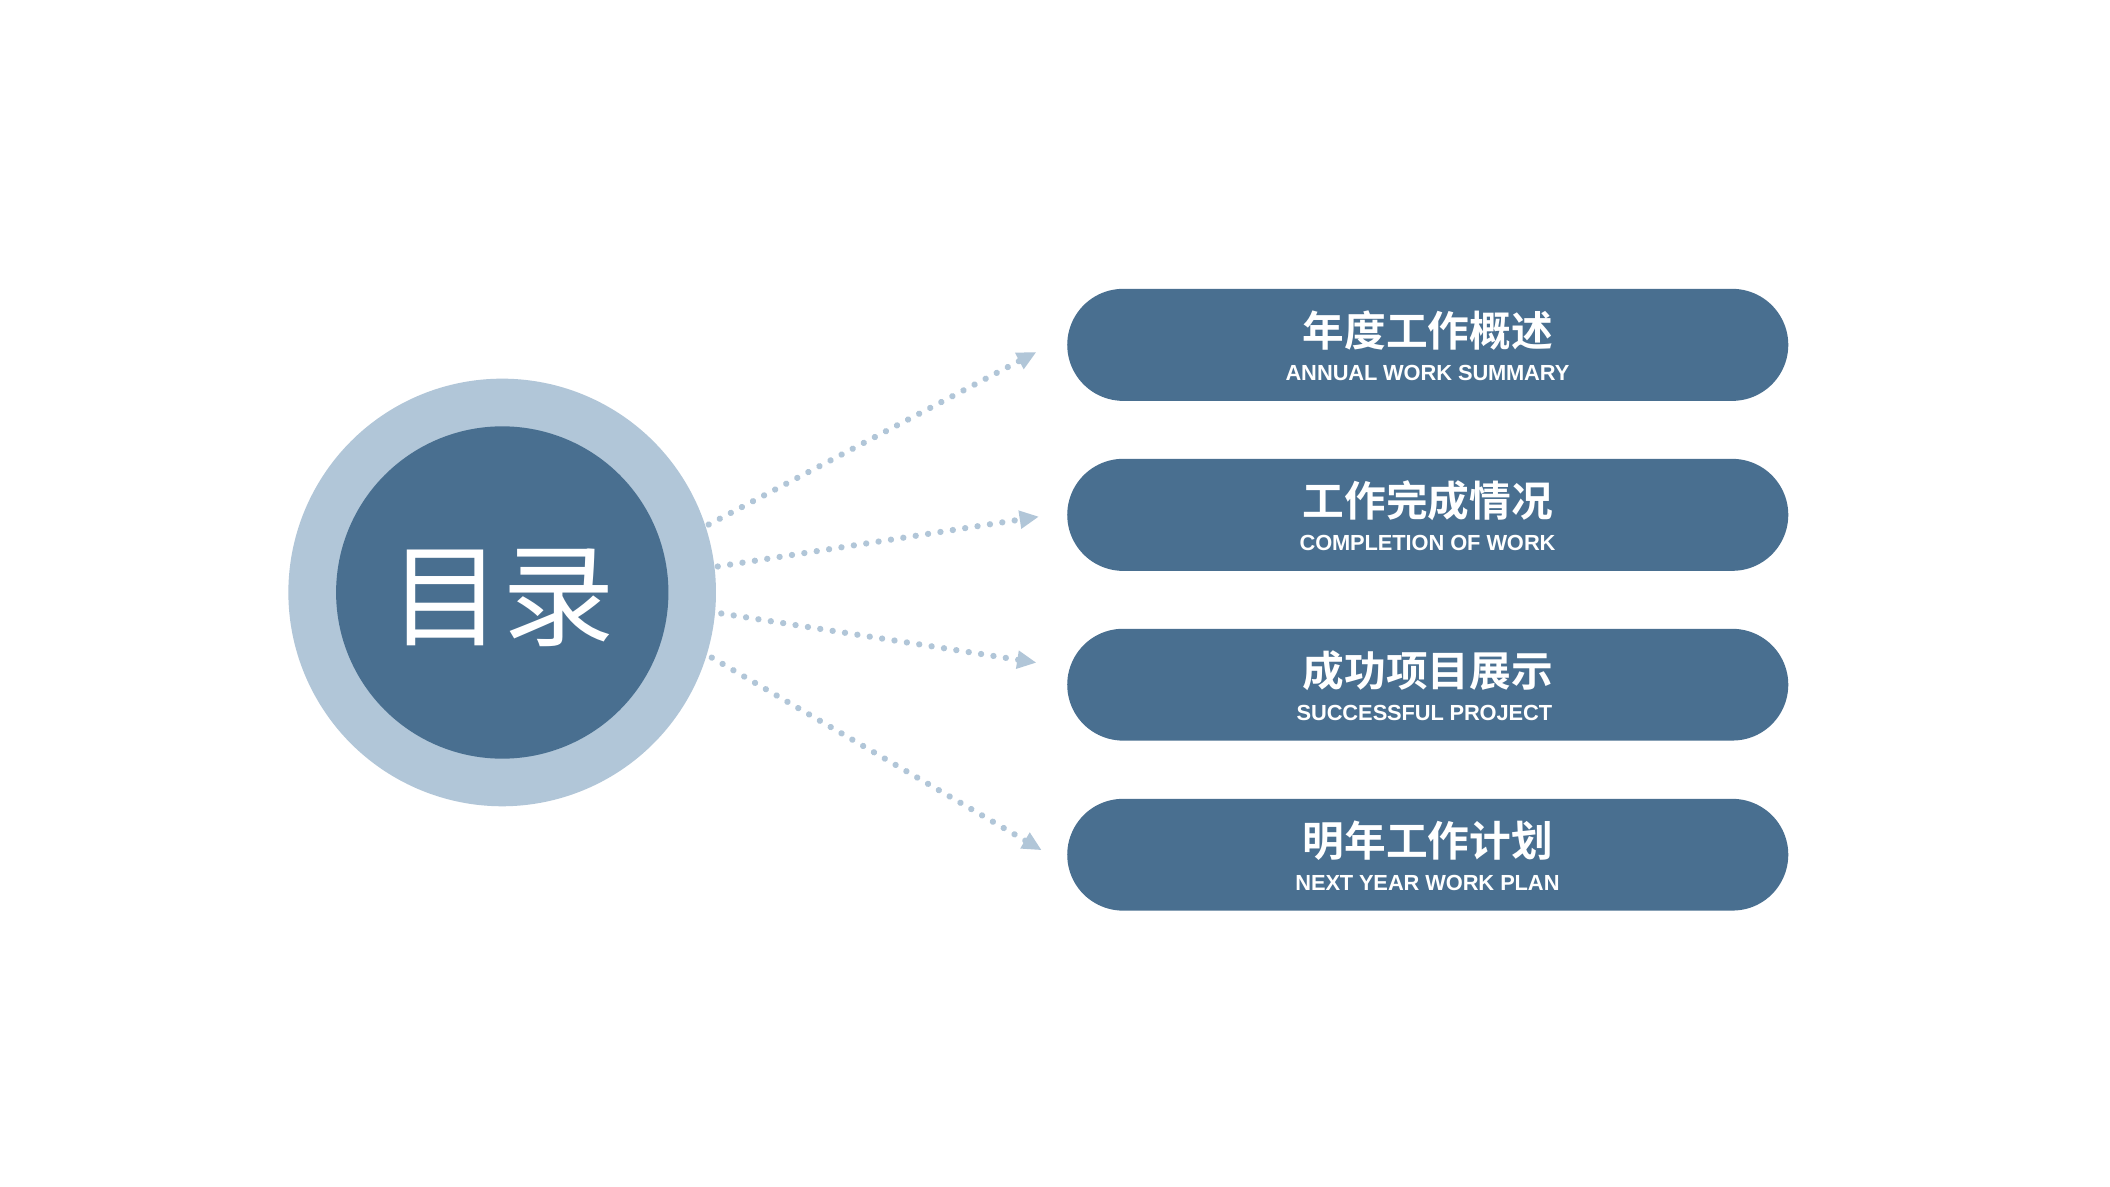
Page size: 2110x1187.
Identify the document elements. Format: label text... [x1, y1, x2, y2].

text_box 工作完成情况 COMPLETION OF WORK [1067, 458, 1789, 571]
text_box [1022, 654, 1036, 667]
text_box 明年工作计划 NEXT YEAR WORK PLAN [1067, 798, 1789, 911]
text_box [1022, 352, 1036, 364]
text_box [1027, 838, 1042, 850]
text_box [288, 378, 716, 807]
text_box [1025, 512, 1039, 525]
text_box 成功项目展示 SUCCESSFUL PROJECT [1067, 628, 1789, 741]
text_box 年度工作概述 ANNUAL WORK SUMMARY [1067, 288, 1789, 401]
text_box 目录 [335, 425, 670, 760]
